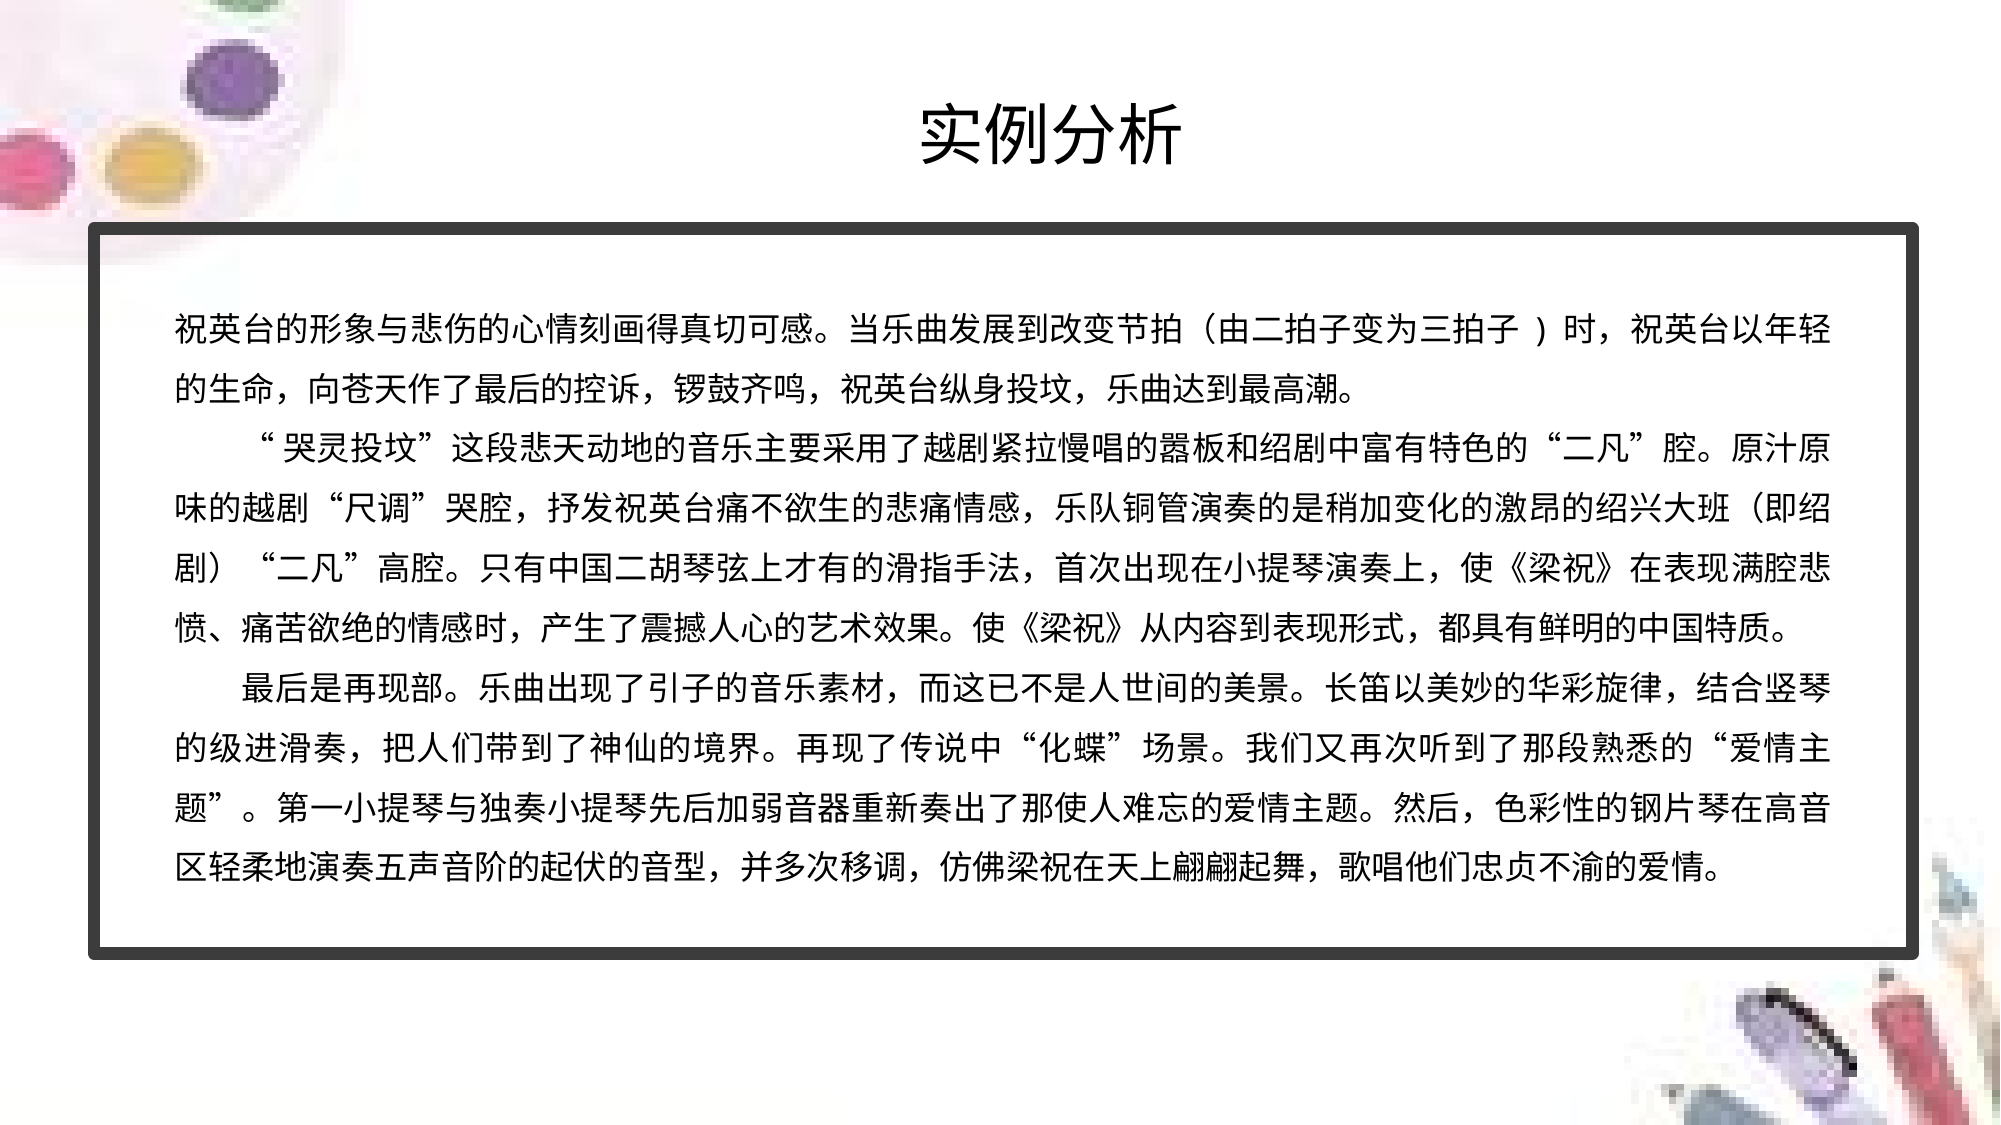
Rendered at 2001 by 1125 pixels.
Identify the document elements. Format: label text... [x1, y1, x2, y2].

text_box [92, 227, 1915, 955]
picture [0, 0, 2000, 1125]
text_box 祝英台的形象与悲伤的心情刻画得真切可感。当乐曲发展到改变节拍（由二拍子变为三拍子 ) 时，祝英台以年轻的生命，向苍天作了最后的控诉，锣鼓齐鸣，祝英台纵身投坟，乐曲达到最高潮。 “哭灵投坟”这段悲天动地的音乐主要采用了越剧紧拉慢唱的嚣板和绍剧中富有特色的“二凡”腔。原汁原味的越剧“尺调”哭腔，抒发祝英台痛不欲生的悲痛情感，乐队铜管演奏的是稍加变化的激昂的绍兴大班（即绍剧）“二凡”高腔。只有中国二胡琴弦上才有的滑指手法，首次出现在小提琴演奏上，使《梁祝》在表现满腔悲愤、痛苦欲绝的情感时，产生了震撼人心的艺术效果。使《梁祝》从内容到表现形式，都具有鲜明的中国特质。 最后是再现部。乐曲出现了引子的音乐素材，而这已不是人世间的美景。长笛以美妙的华彩旋律，结合竖琴的级进滑奏，把人们带到了神仙的境界。再现了传说中“化蝶”场景。我们又再次听到了那段熟悉的“爱情主题”。第一小提琴与独奏小提琴先后加弱音器重新奏出了那使人难忘的爱情主题。然后，色彩性的钢片琴在高音区轻柔地演奏五声音阶的起伏的音型，并多次移调，仿佛梁祝在天上翩翩起舞，歌唱他们忠贞不渝的爱情。 [160, 280, 1847, 894]
text_box 实例分析 [902, 85, 1247, 180]
